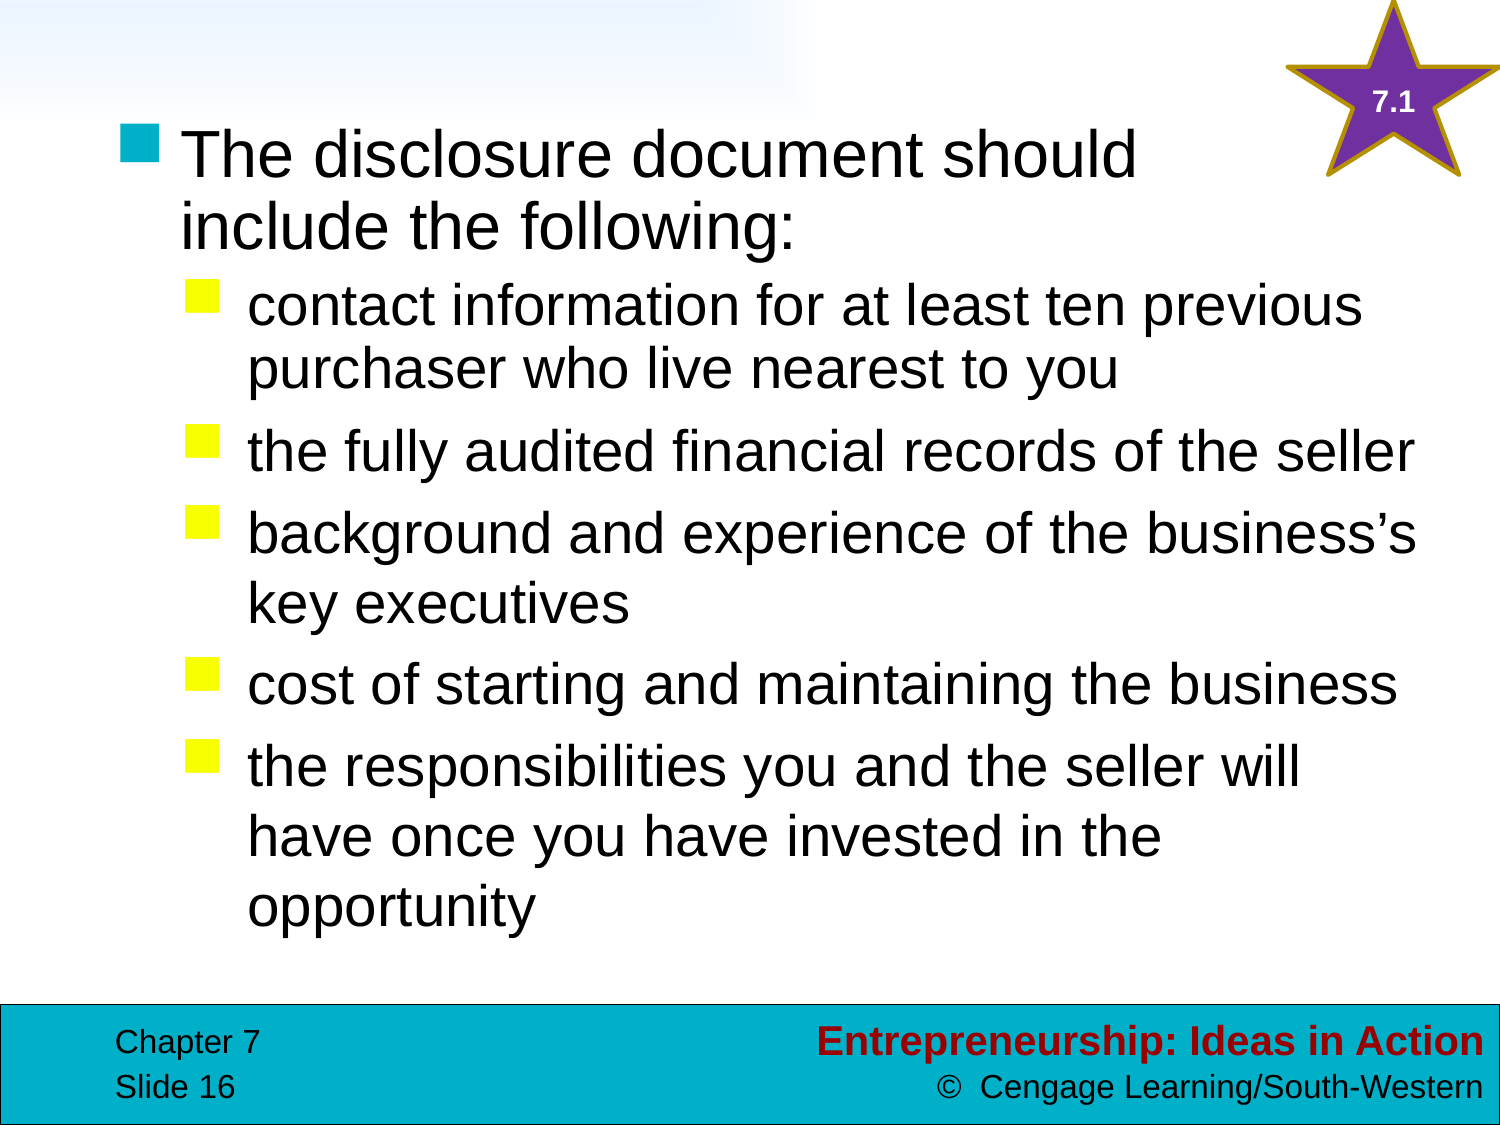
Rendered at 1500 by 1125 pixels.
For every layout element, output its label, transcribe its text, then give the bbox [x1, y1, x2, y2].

footer Chapter 7 [99, 1012, 413, 1037]
text_box 7.1 [1285, 0, 1500, 177]
text_box [99, 187, 1375, 375]
slide_number Slide 16 [99, 1037, 413, 1113]
list The disclosure document should include the following: contact information for at least ten previous purchaser who live nearest to you the fully audited financial records of the seller background and experience of the business’s key executives cost of starting and maintaining the business the responsibilities you and the seller will have once you have invested in the opportunity [99, 112, 1438, 976]
